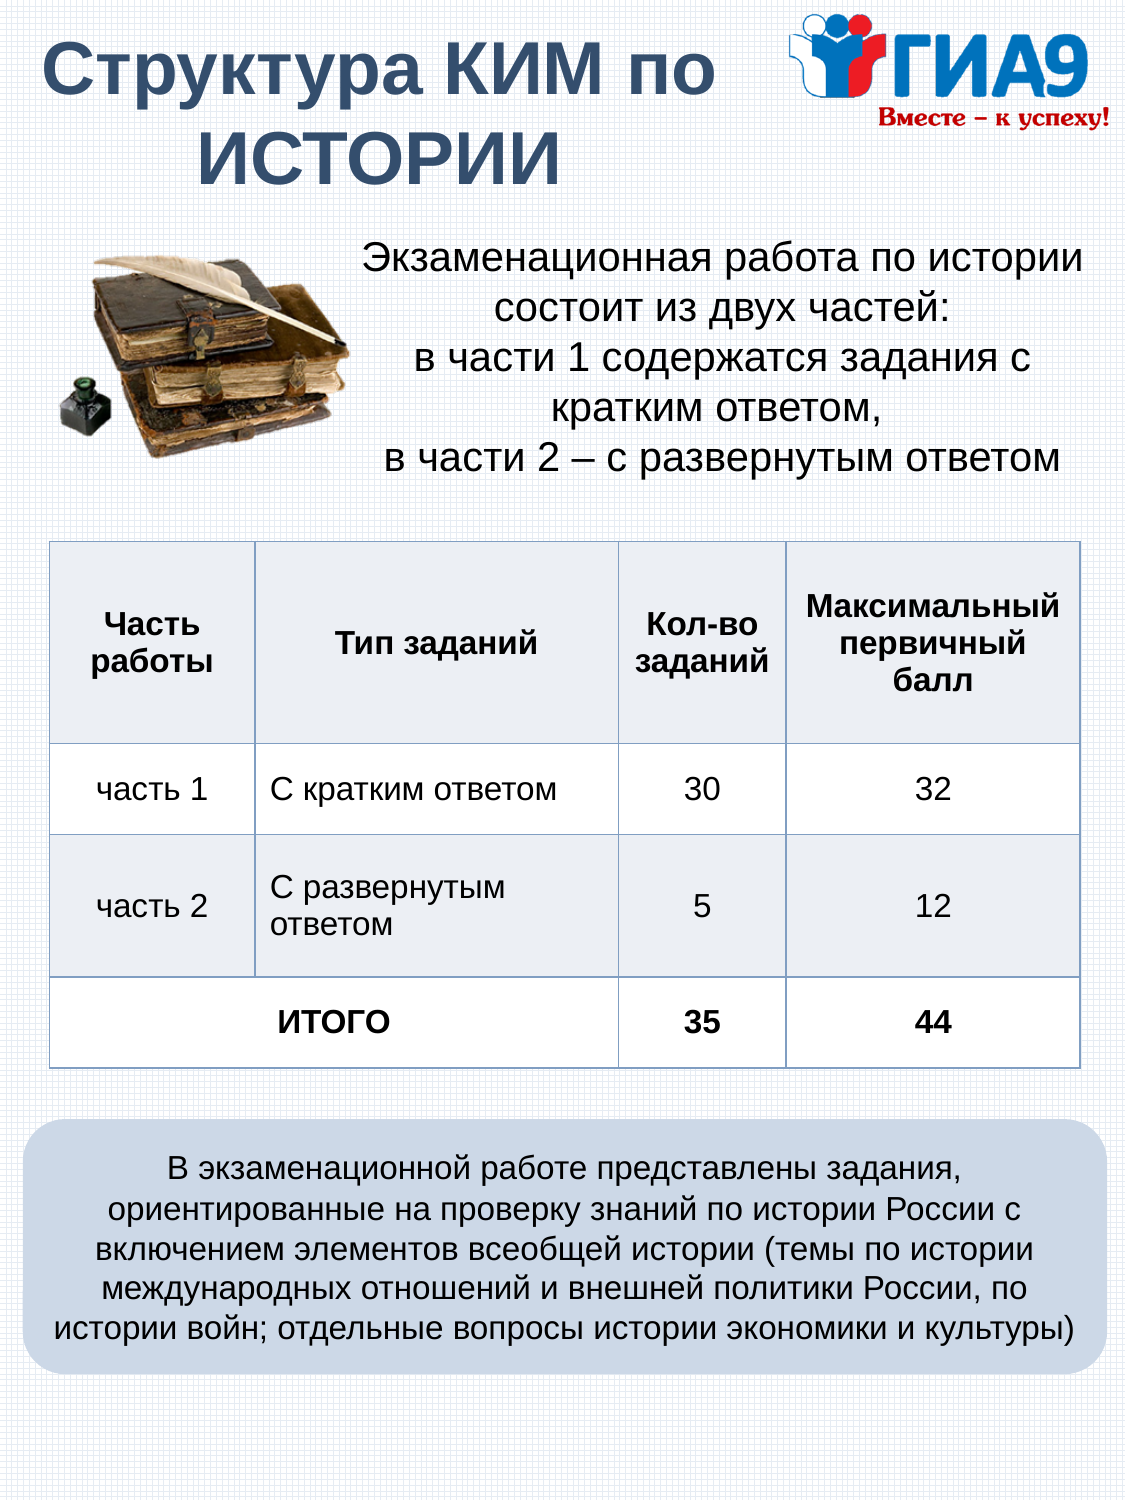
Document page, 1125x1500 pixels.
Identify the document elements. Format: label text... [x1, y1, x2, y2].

table_cell 30 [619, 744, 785, 834]
table_cell 5 [619, 835, 785, 976]
text_box Структура КИМ по ИСТОРИИ [26, 11, 733, 207]
text_box Экзаменационная работа по истории состоит из двух частей: в части 1 содержатся задания с кратким ответом, в части 2 – с развернутым ответом [337, 222, 1108, 488]
table_cell С кратким ответом [256, 744, 618, 834]
table_cell часть 2 [50, 835, 254, 976]
table_header Кол-во заданий [619, 542, 785, 743]
table_cell 32 [787, 744, 1079, 834]
text_box В экзаменационной работе представлены задания, ориентированные на проверку знаний по истории России с включением элементов всеобщей истории (темы по истории международных отношений и внешней политики России, по истории войн; отдельные вопросы истории экономики и культуры) [19, 1115, 1111, 1378]
table_header Часть работы [50, 542, 254, 743]
table_cell 12 [787, 835, 1079, 976]
table_header Максимальный первичный балл [787, 542, 1079, 743]
table_cell 44 [787, 978, 1079, 1067]
table_cell часть 1 [50, 744, 254, 834]
table_cell 35 [619, 978, 785, 1067]
table_cell С развернутым ответом [256, 835, 618, 976]
table_header Тип заданий [256, 542, 618, 743]
picture [49, 241, 370, 472]
table_cell ИТОГО [50, 978, 618, 1067]
picture [788, 13, 1125, 146]
